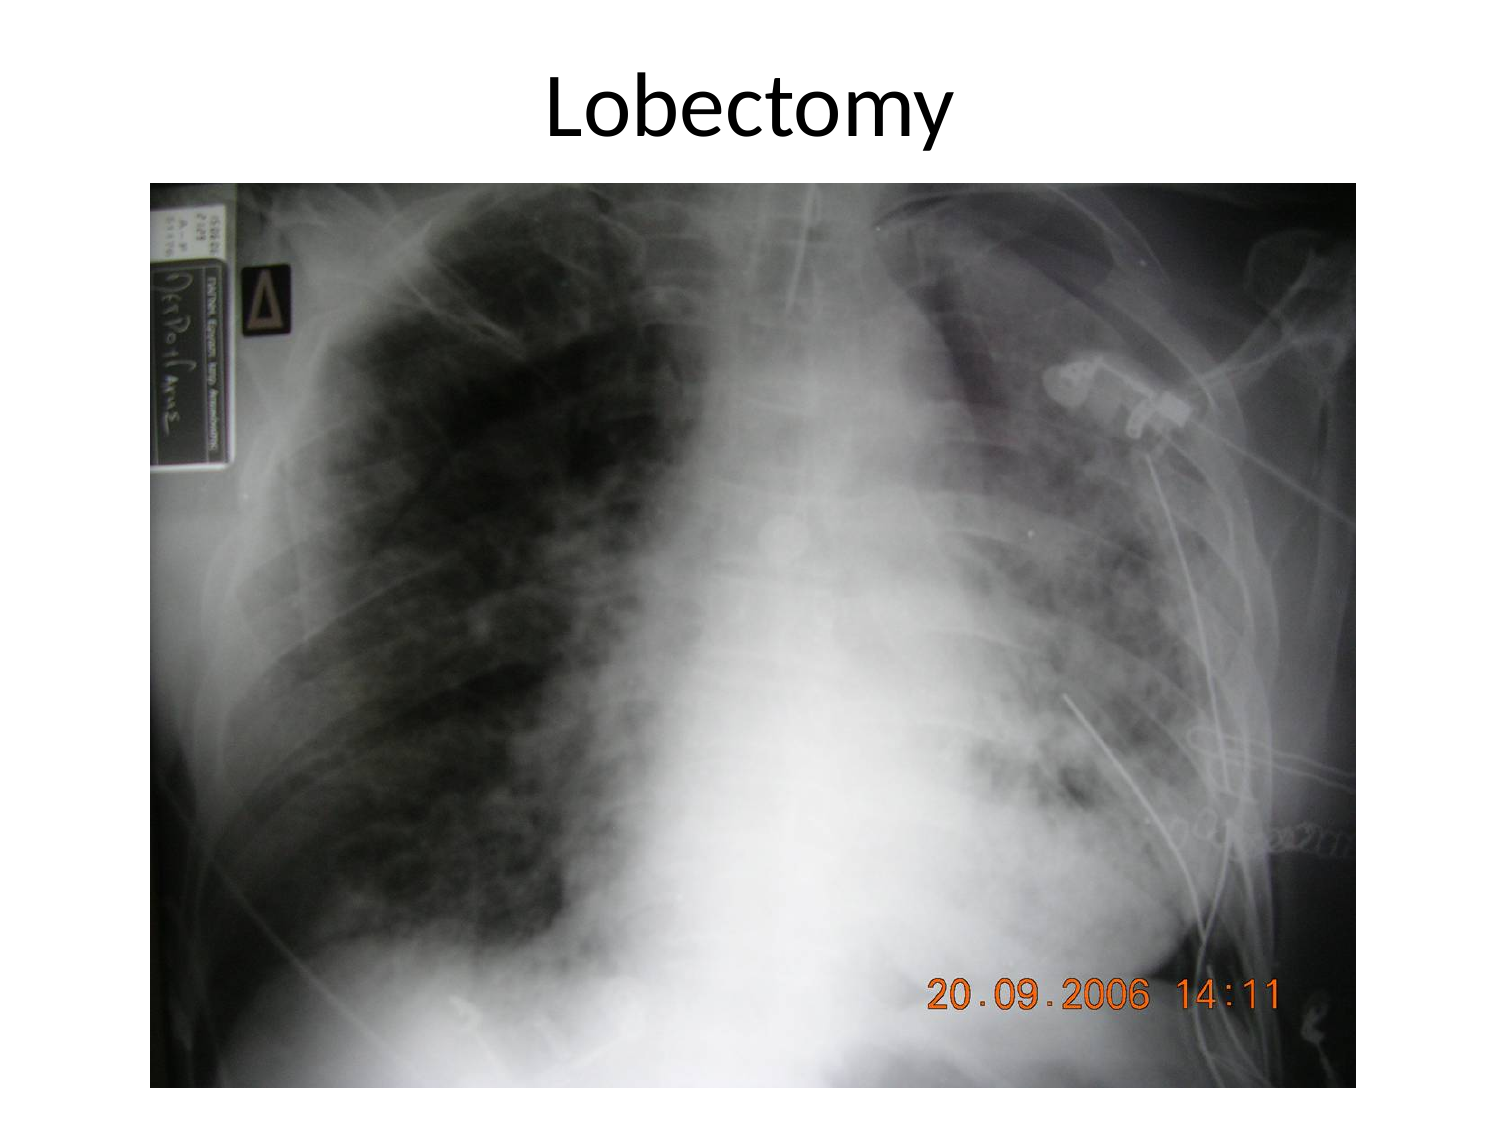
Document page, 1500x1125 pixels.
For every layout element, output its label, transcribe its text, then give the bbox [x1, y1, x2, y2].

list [149, 183, 1356, 1088]
title Lobectomy [75, 0, 1425, 200]
